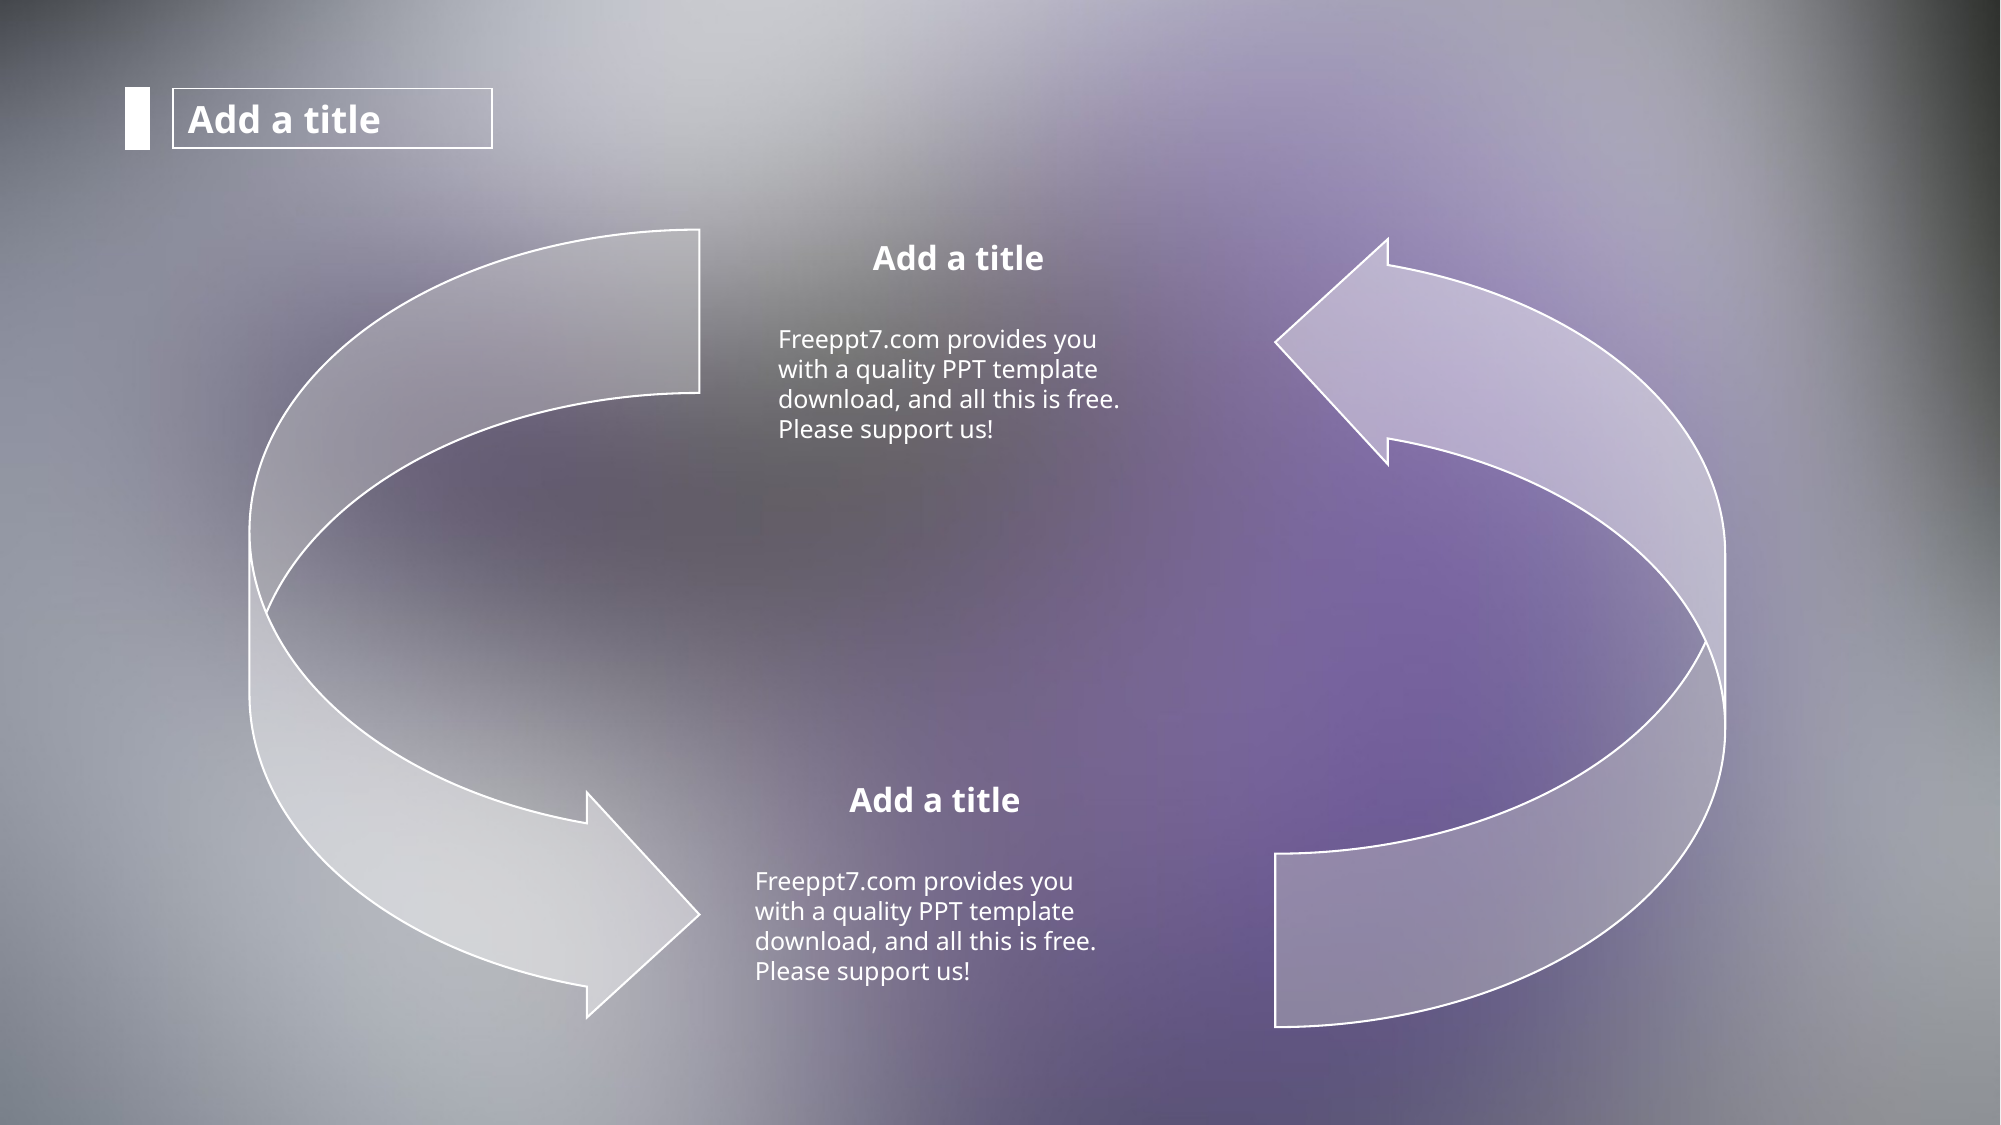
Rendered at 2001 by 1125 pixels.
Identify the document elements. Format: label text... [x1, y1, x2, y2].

picture [0, 0, 2001, 1125]
text_box Freeppt7.com provides you with a quality PPT template download, and all this is free. Please support us! [740, 857, 1131, 993]
text_box [249, 229, 700, 1018]
text_box Add a title [753, 771, 1118, 826]
text_box Add a title [776, 229, 1141, 285]
text_box [125, 88, 150, 149]
text_box Add a title [173, 88, 493, 149]
text_box [1275, 239, 1726, 1028]
text_box Freeppt7.com provides you with a quality PPT template download, and all this is free. Please support us! [763, 316, 1154, 451]
